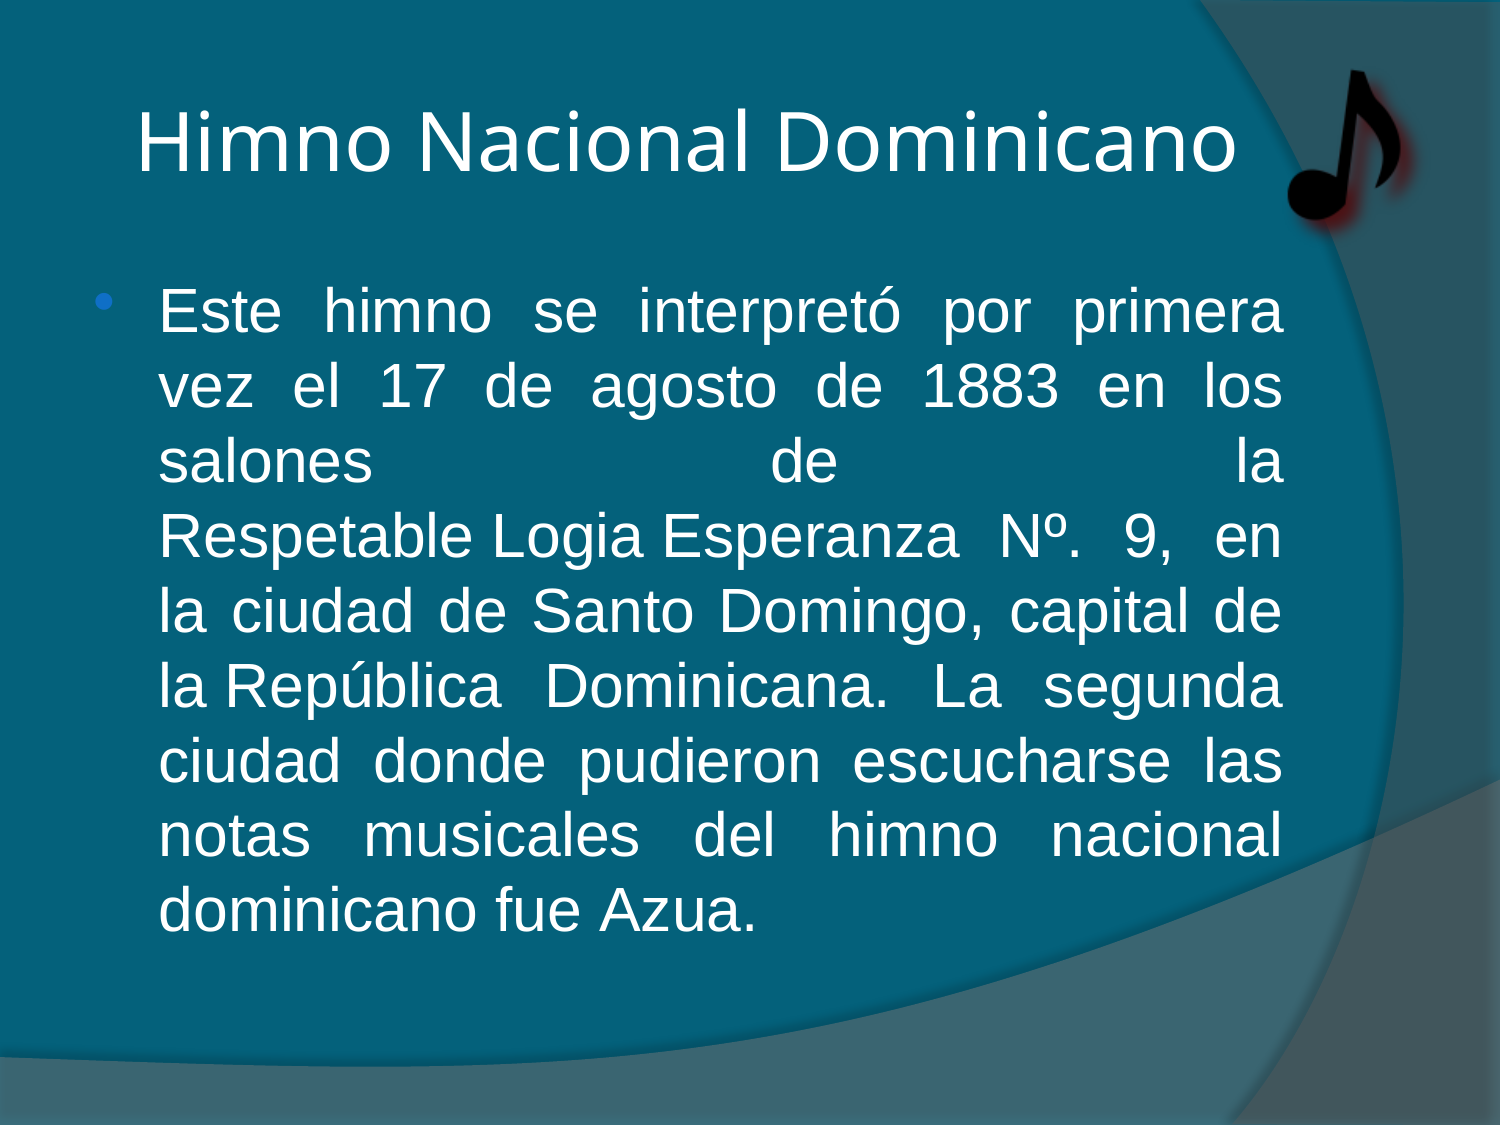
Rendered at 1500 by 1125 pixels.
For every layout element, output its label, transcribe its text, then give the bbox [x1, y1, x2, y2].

list Este himno se interpretó por primera vez el 17 de agosto de 1883 en los salones de la Respetable Logia Esperanza Nº. 9, en la ciudad de Santo Domingo, capital de la República Dominicana. La segunda ciudad donde pudieron escucharse las notas musicales del himno nacional dominicano fue Azua. [75, 262, 1300, 1005]
picture [1277, 58, 1437, 258]
title Himno Nacional Dominicano [75, 45, 1300, 233]
